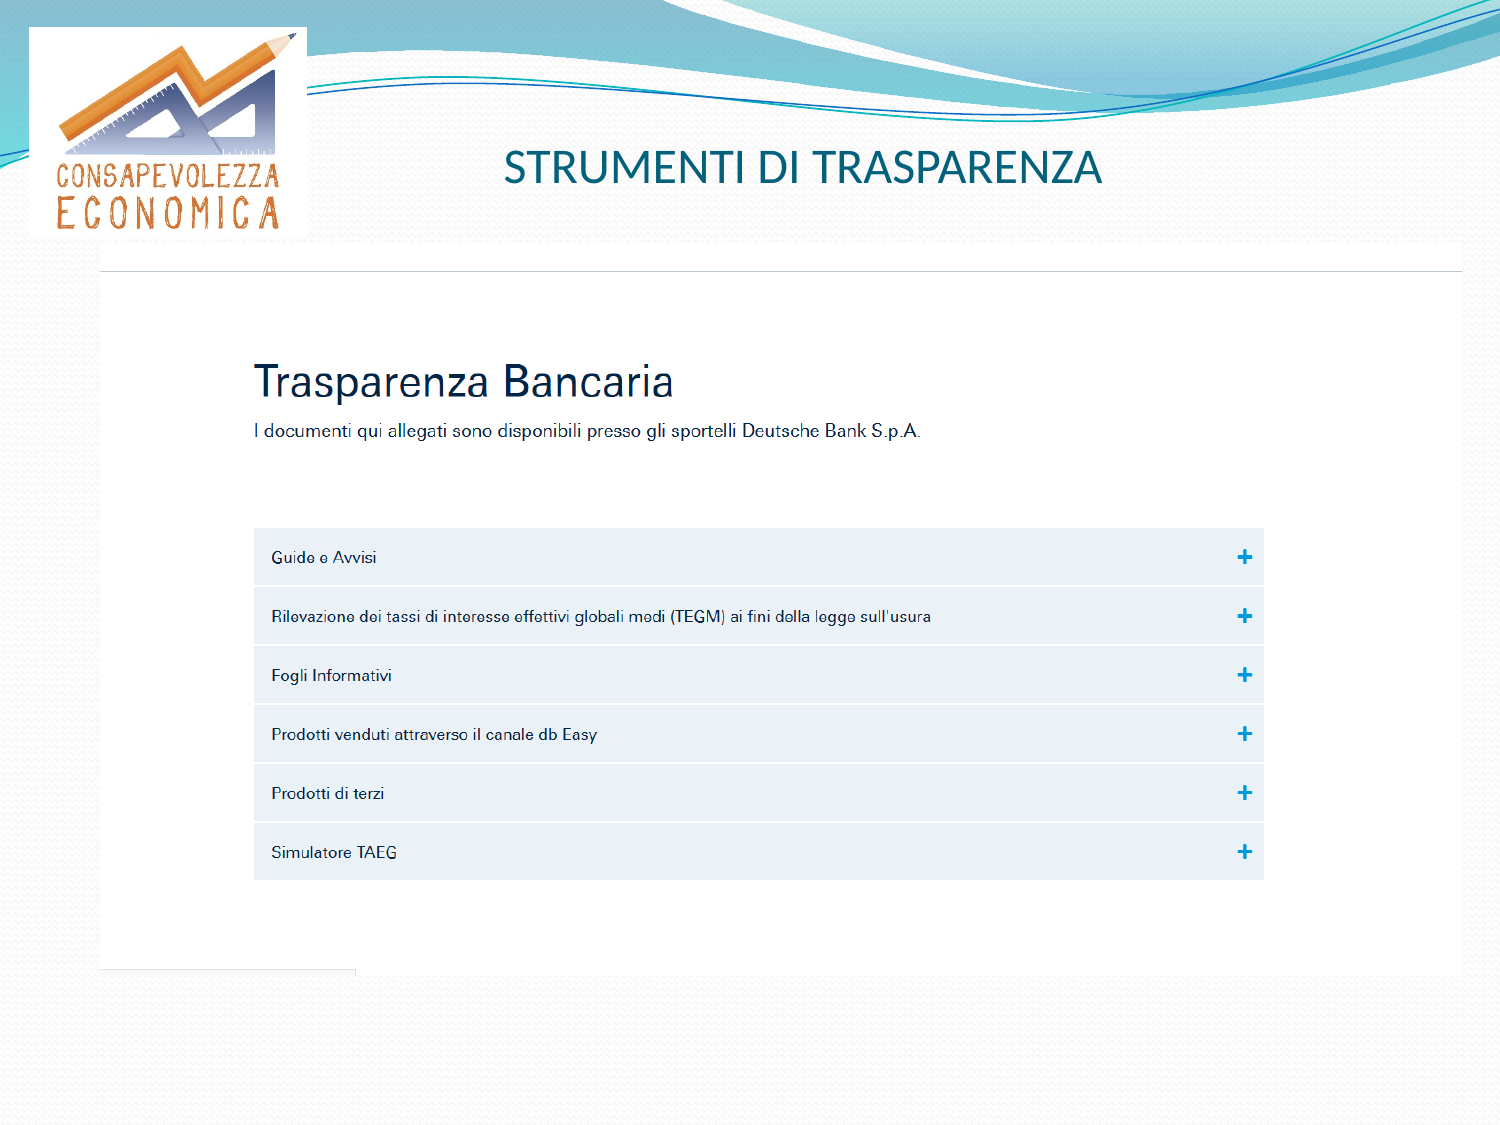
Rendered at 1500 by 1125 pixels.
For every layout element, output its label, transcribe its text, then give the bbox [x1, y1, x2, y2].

picture [29, 27, 307, 237]
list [100, 243, 1463, 976]
title STRUMENTI DI TRASPARENZA [312, 125, 1474, 194]
title Se qualcosa non va…. [100, 243, 308, 248]
